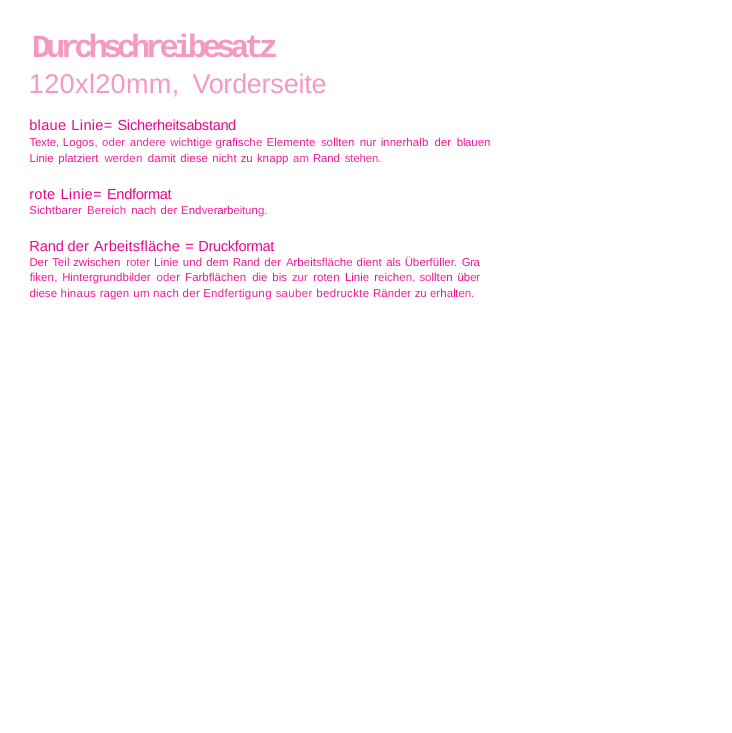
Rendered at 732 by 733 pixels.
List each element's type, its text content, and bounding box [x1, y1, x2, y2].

text_box 120xl20mm, Vorderseite blaue Linie= Sicherheitsabstand Texte, Logos, oder andere wichtige grafische Elemente sollten nur innerhalb der blauen Linie platziert werden damit diese nicht zu knapp am Rand stehen. rote Linie= Endformat Sichtbarer Bereich nach der Endverarbeitung. Rand der Arbeitsfläche = Druckformat Der Teil zwischen roter Linie und dem Rand der Arbeitsfläche dient als Überfüller. Gra­ fiken, Hintergrundbilder oder Farbflächen die bis zur roten Linie reichen, sollten über diese hinaus ragen um nach der Endfertigung sauber bedruckte Ränder zu erhalten. [26, 64, 497, 300]
title Durchschreibesatz [29, 22, 279, 64]
